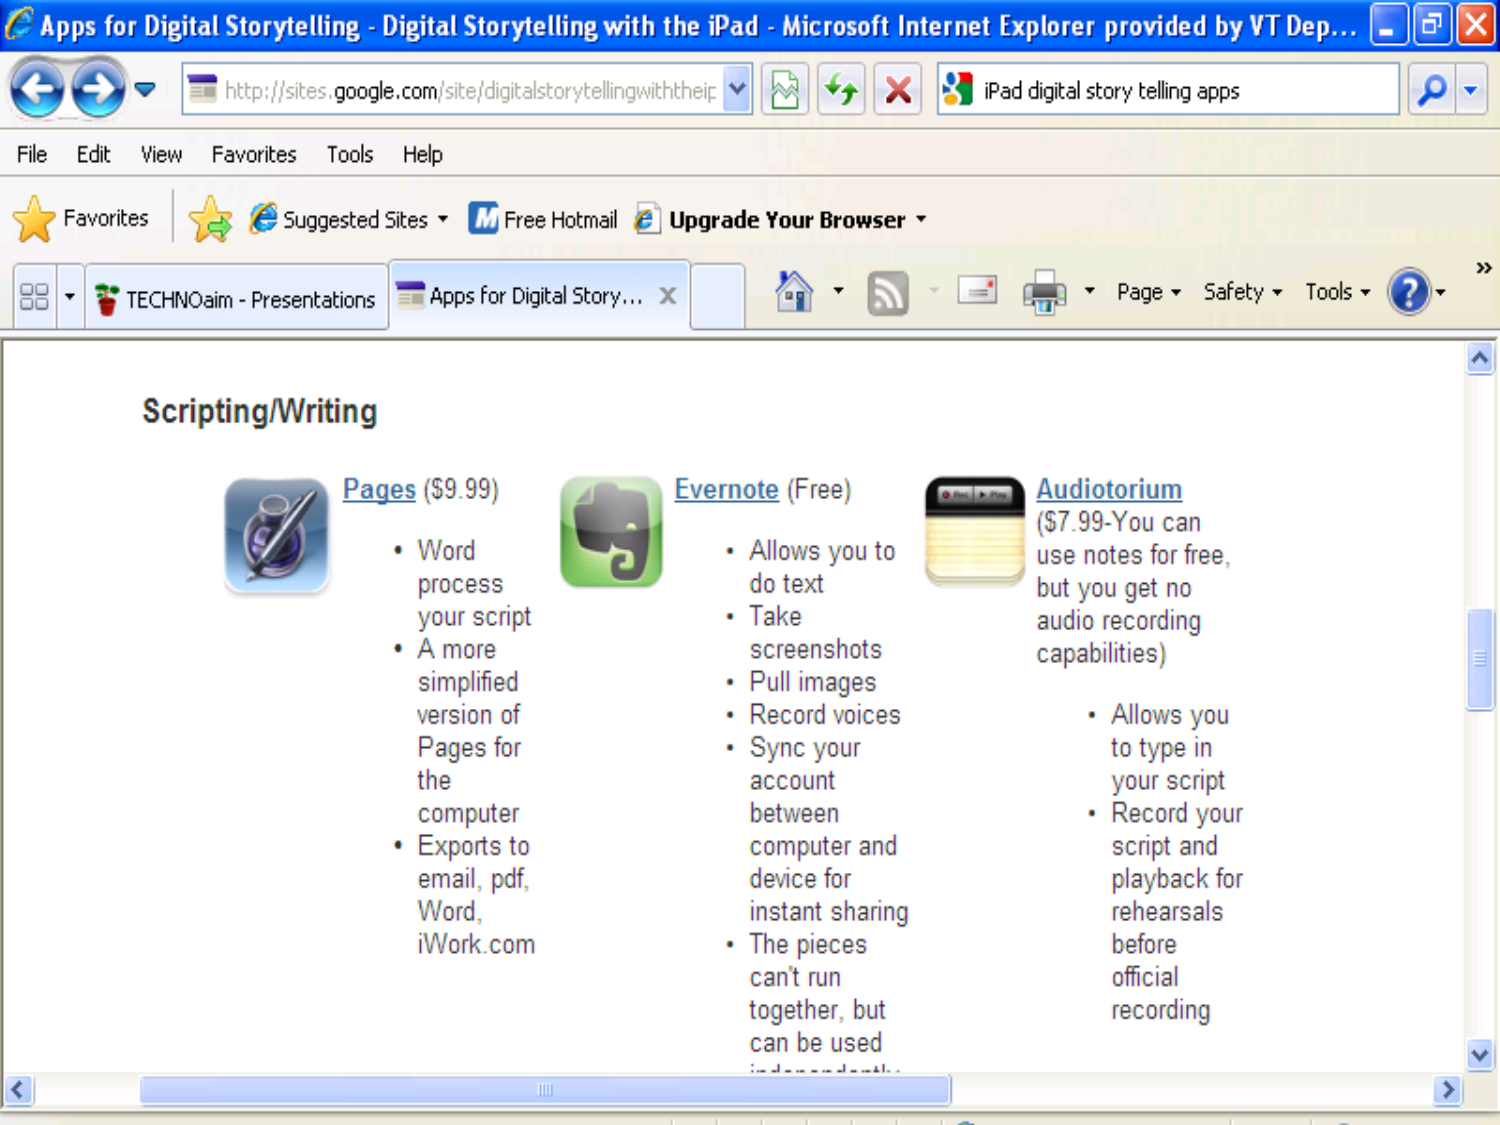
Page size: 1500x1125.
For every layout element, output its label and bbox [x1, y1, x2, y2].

list [0, 0, 1500, 1125]
